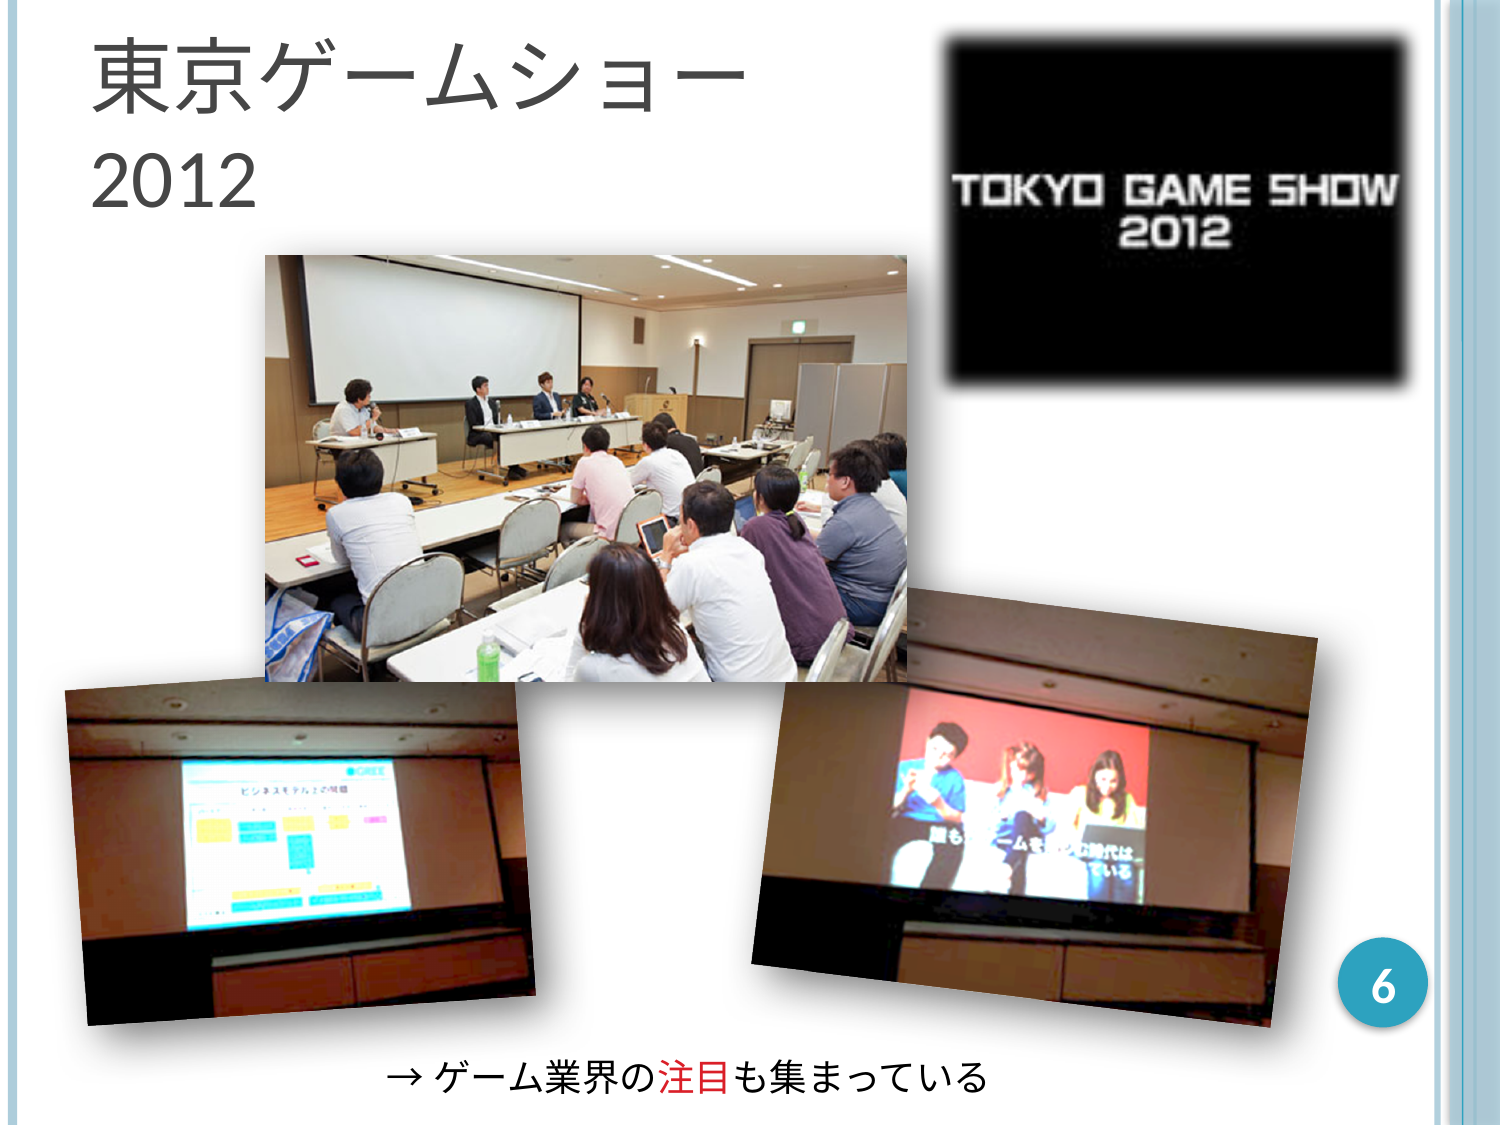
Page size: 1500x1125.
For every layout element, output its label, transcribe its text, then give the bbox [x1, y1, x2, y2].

picture [926, 18, 1424, 405]
slide_number 6 [1333, 940, 1434, 1027]
picture [65, 673, 536, 1026]
picture [752, 590, 1318, 1027]
title 東京ゲームショー2012 [75, 100, 920, 232]
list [265, 254, 907, 683]
text_box →ゲーム業界の注目も集まっている [371, 1046, 1022, 1107]
